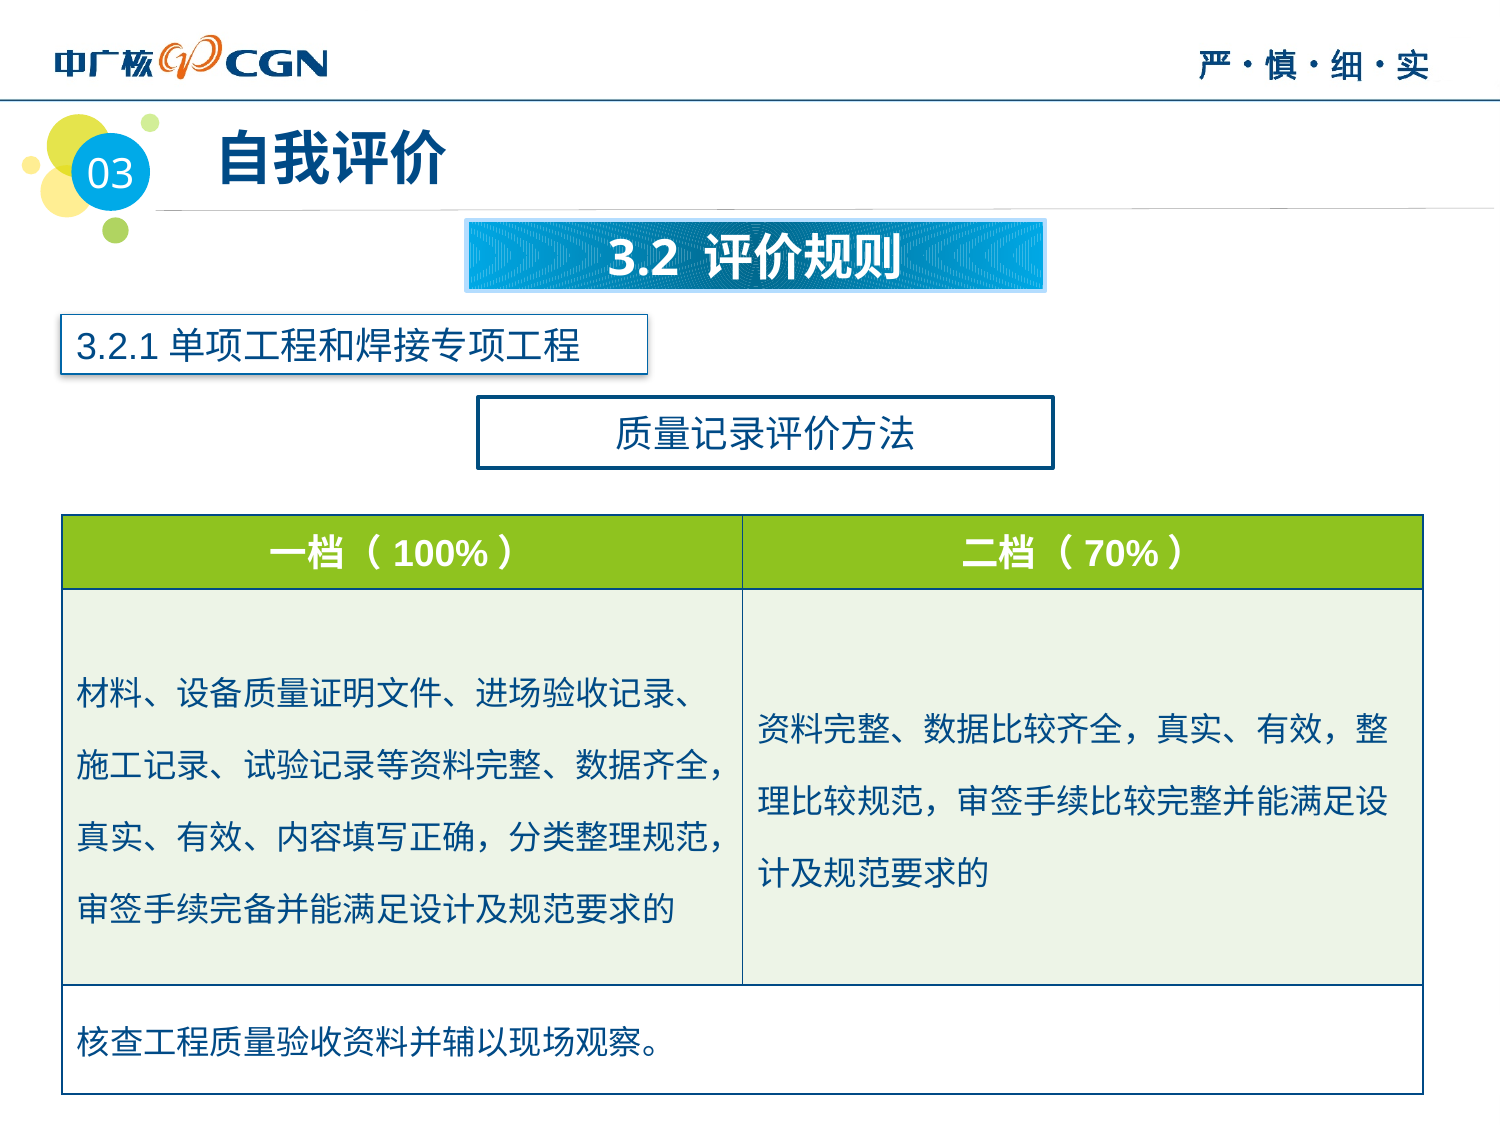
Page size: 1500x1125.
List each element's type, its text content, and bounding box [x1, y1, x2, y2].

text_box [21, 113, 160, 244]
table_cell 材料、设备质量证明文件、进场验收记录、施工记录、试验记录等资料完整、数据齐全，真实、有效、内容填写正确，分类整理规范，审签手续完备并能满足设计及规范要求的 [63, 590, 742, 984]
text_box 自我评价 [160, 113, 1128, 199]
table_cell 资料完整、数据比较齐全，真实、有效，整理比较规范，审签手续比较完整并能满足设计及规范要求的 [743, 590, 1422, 984]
text_box 质量记录评价方法 [478, 397, 1053, 468]
picture [0, 0, 1500, 1125]
text_box 3.2 评价规则 [466, 219, 1046, 291]
table_header 一档（100%） [63, 516, 742, 588]
text_box 3.2.1单项工程和焊接专项工程 [61, 314, 648, 375]
table_header 二档（70%） [743, 516, 1422, 588]
table_cell 核查工程质量验收资料并辅以现场观察。 [63, 986, 1422, 1093]
